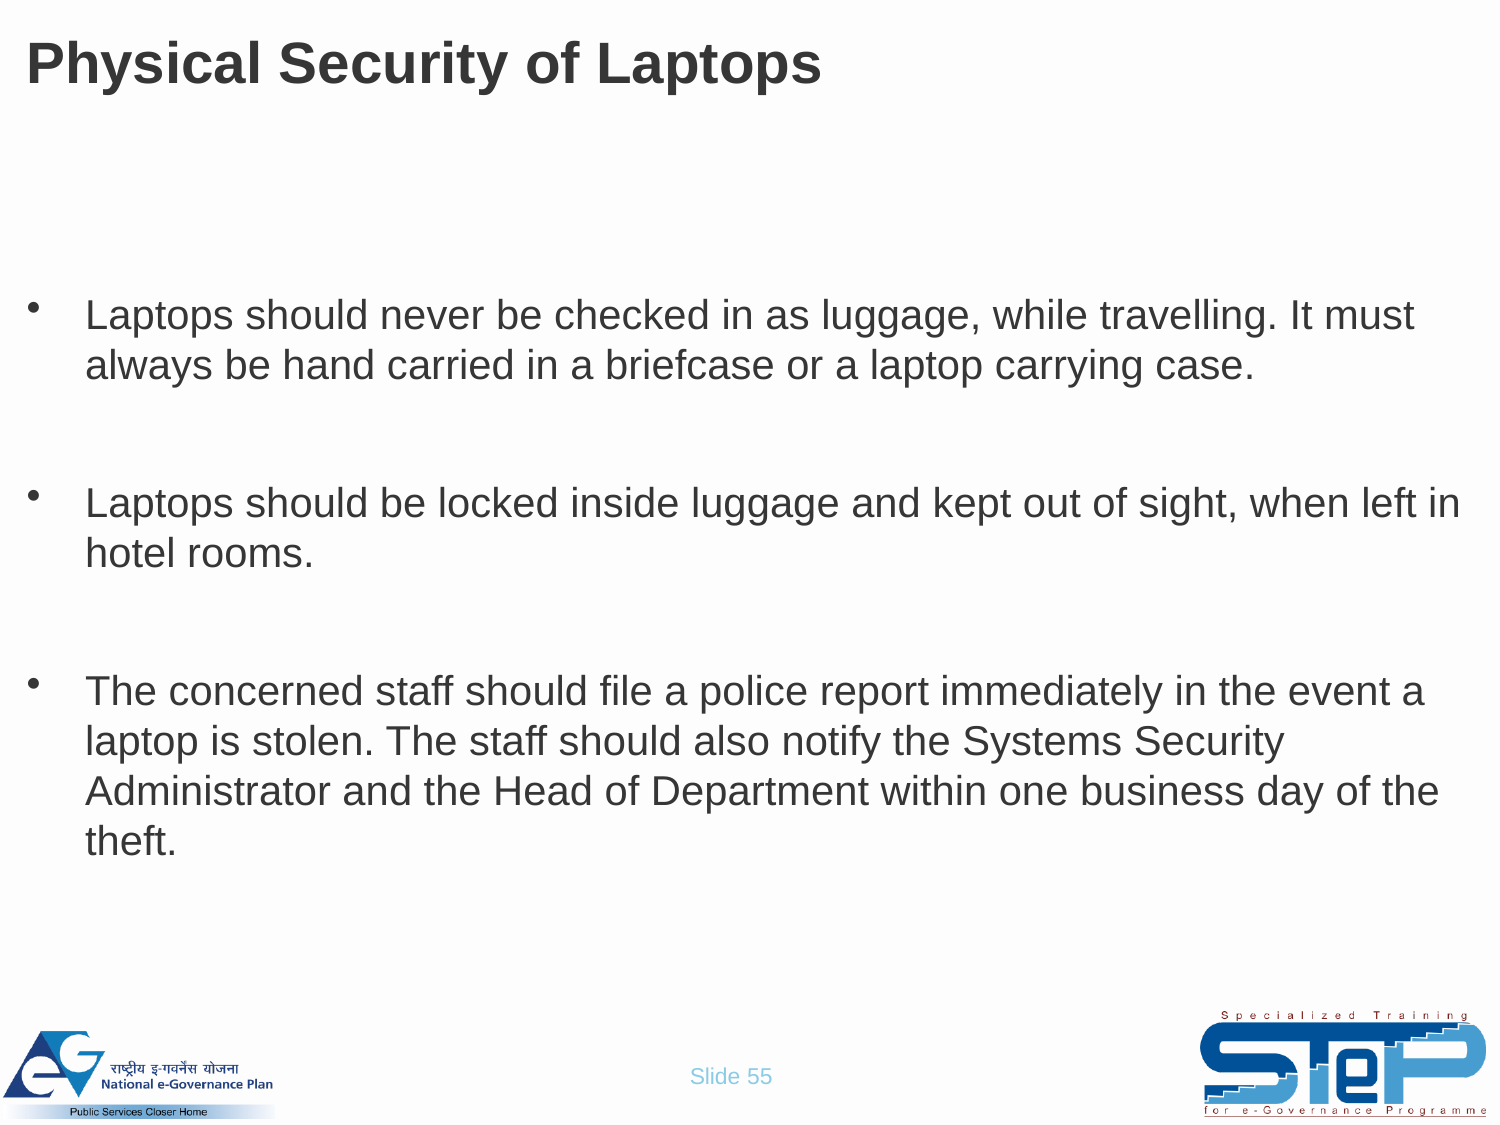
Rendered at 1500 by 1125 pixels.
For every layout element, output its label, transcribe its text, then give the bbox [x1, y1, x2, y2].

title Physical Security of Laptops [26, 24, 1472, 150]
picture [1200, 1011, 1486, 1117]
picture [2, 1031, 275, 1119]
list Laptops should never be checked in as luggage, while travelling. It must always be hand carried in a briefcase or a laptop carrying case. Laptops should be locked inside luggage and kept out of sight, when left in hotel rooms. The concerned staff should file a police report immediately in the event a laptop is stolen. The staff should also notify the Systems Security Administrator and the Head of Department within one business day of the theft. [26, 287, 1474, 999]
